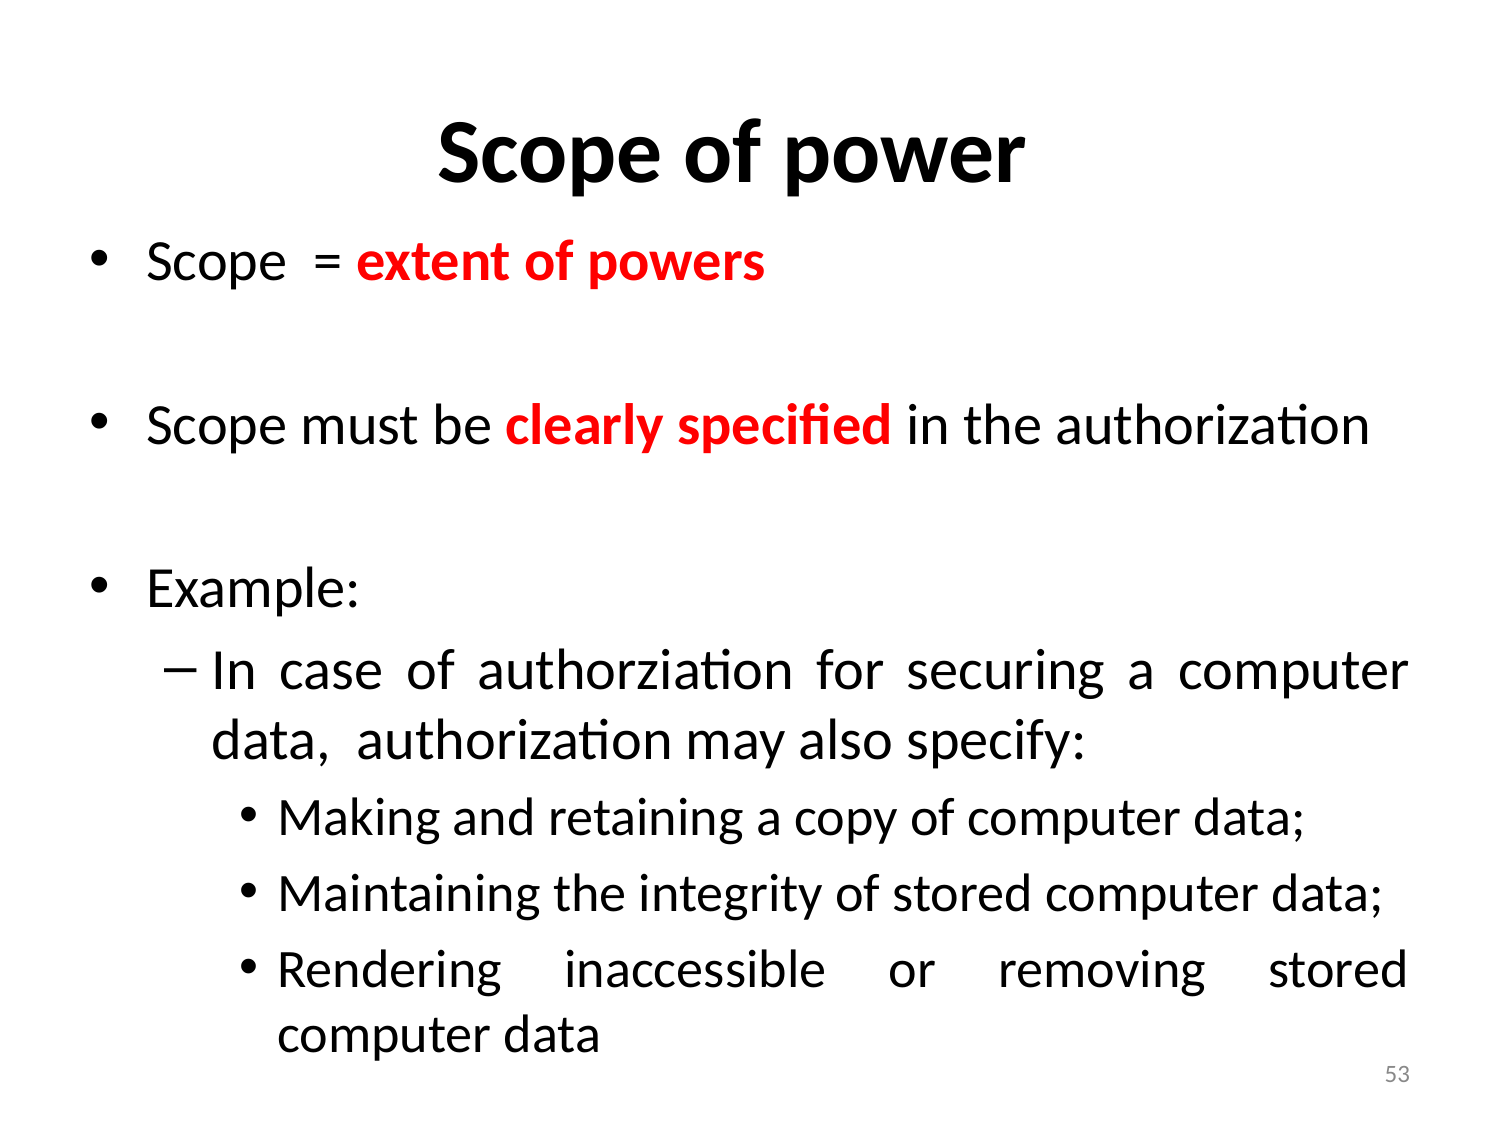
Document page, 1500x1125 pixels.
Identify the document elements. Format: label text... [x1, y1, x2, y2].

title Scope of power [57, 52, 1408, 240]
text_box Scope = extent of powers Scope must be clearly specified in the authorization Example: In case of authorziation for securing a computer data, authorization may also specify: Making and retaining a copy of computer data; Maintaining the integrity of stored computer data; Rendering inaccessible or removing stored computer data [74, 215, 1425, 986]
slide_number 53 [1074, 1042, 1425, 1103]
